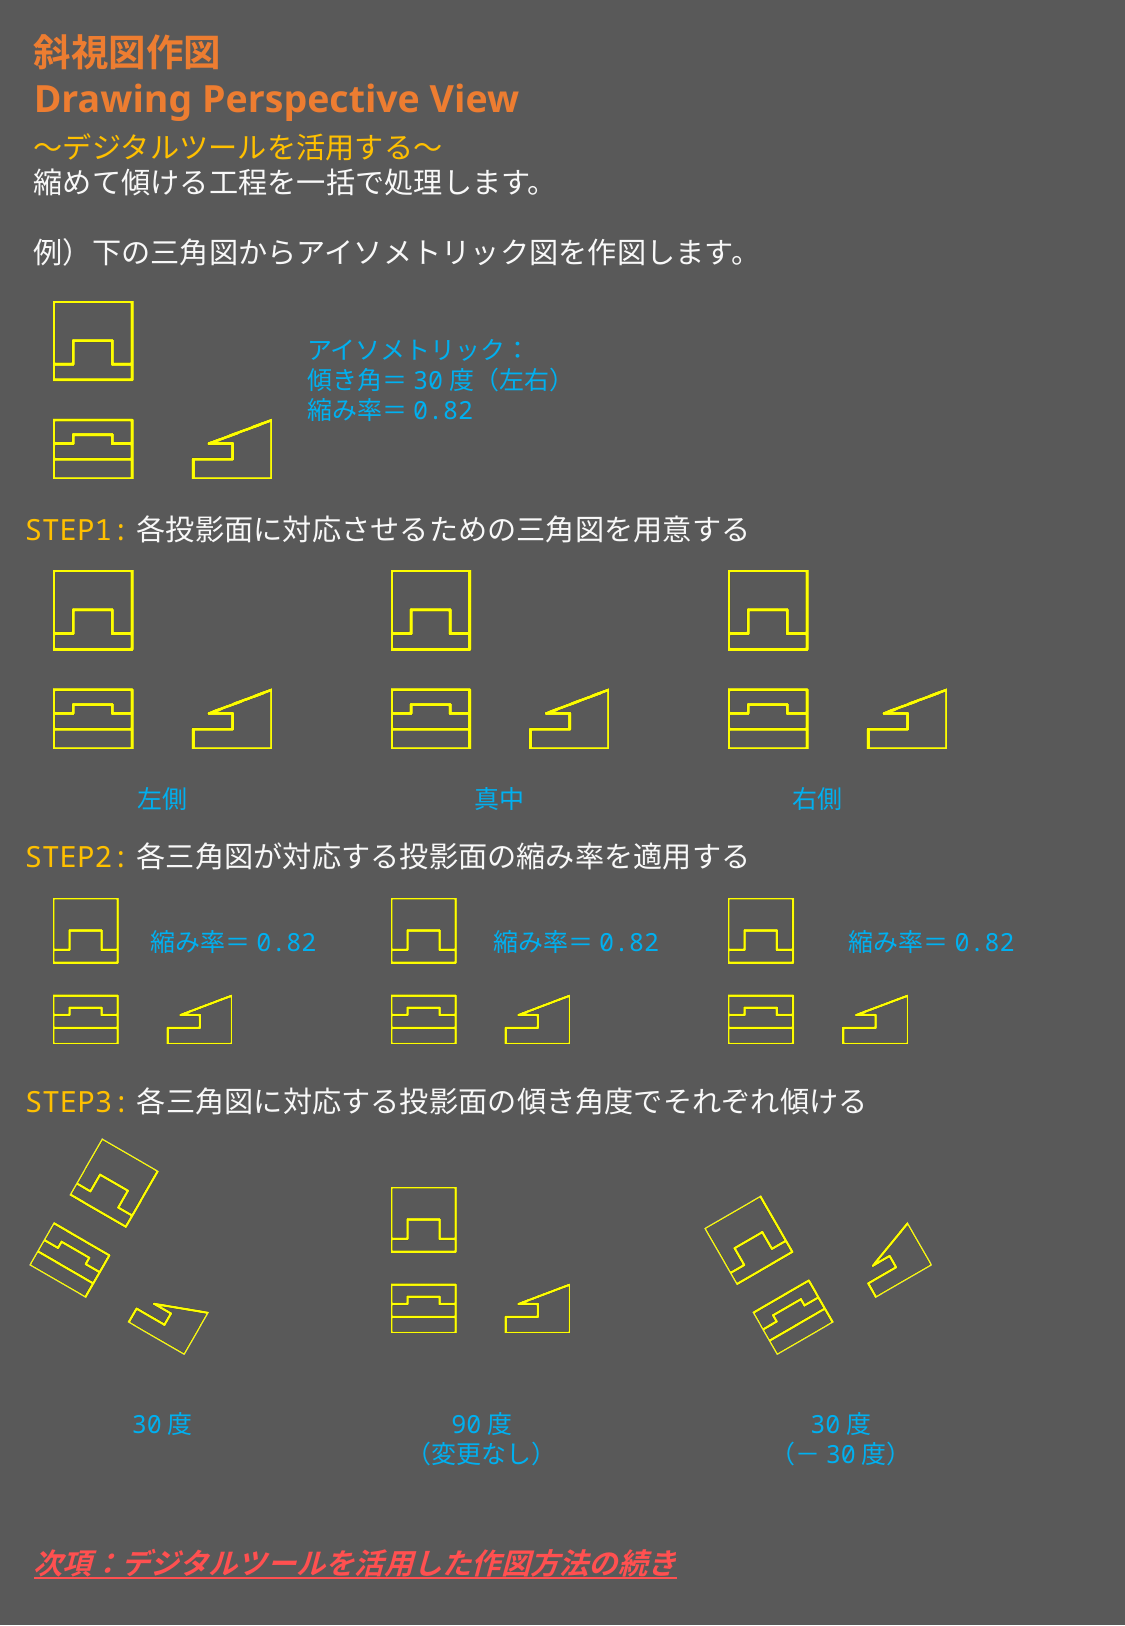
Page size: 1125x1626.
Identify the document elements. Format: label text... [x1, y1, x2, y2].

text_box 真中 [460, 776, 540, 821]
picture [728, 570, 947, 749]
text_box 90度 （変更なし） [391, 1401, 572, 1476]
picture [728, 898, 908, 1045]
text_box 左側 [122, 776, 203, 821]
picture [705, 1139, 931, 1354]
text_box ～デジタルツールを活用する～ 縮めて傾ける工程を一括で処理します。 例）下の三角図からアイソメトリック図を作図します。 [19, 122, 1125, 277]
text_box 斜視図作図 Drawing Perspective View [19, 21, 1125, 122]
text_box 30度 （－30度） [755, 1401, 927, 1476]
text_box 縮み率＝0.82 [571, 918, 674, 964]
text_box STEP3:各三角図に対応する投影面の傾き角度でそれぞれ傾ける [10, 1075, 883, 1126]
picture [52, 300, 272, 479]
text_box STEP2:各三角図が対応する投影面の縮み率を適用する [9, 831, 766, 881]
text_box 次項：デジタルツールを活用した作図方法の続き [19, 1538, 1125, 1588]
picture [52, 570, 272, 749]
picture [52, 898, 233, 1045]
picture [30, 1139, 256, 1354]
picture [390, 898, 571, 1045]
text_box 右側 [777, 776, 858, 821]
picture [390, 1186, 571, 1333]
text_box 縮み率＝0.82 [233, 918, 332, 964]
text_box アイソメトリック： 傾き角＝30度（左右） 縮み率＝0.82 [292, 326, 589, 432]
text_box 30度 [117, 1401, 208, 1446]
picture [390, 570, 610, 749]
text_box STEP1:各投影面に対応させるための三角図を用意する [9, 504, 766, 554]
text_box 縮み率＝0.82 [908, 918, 1030, 964]
